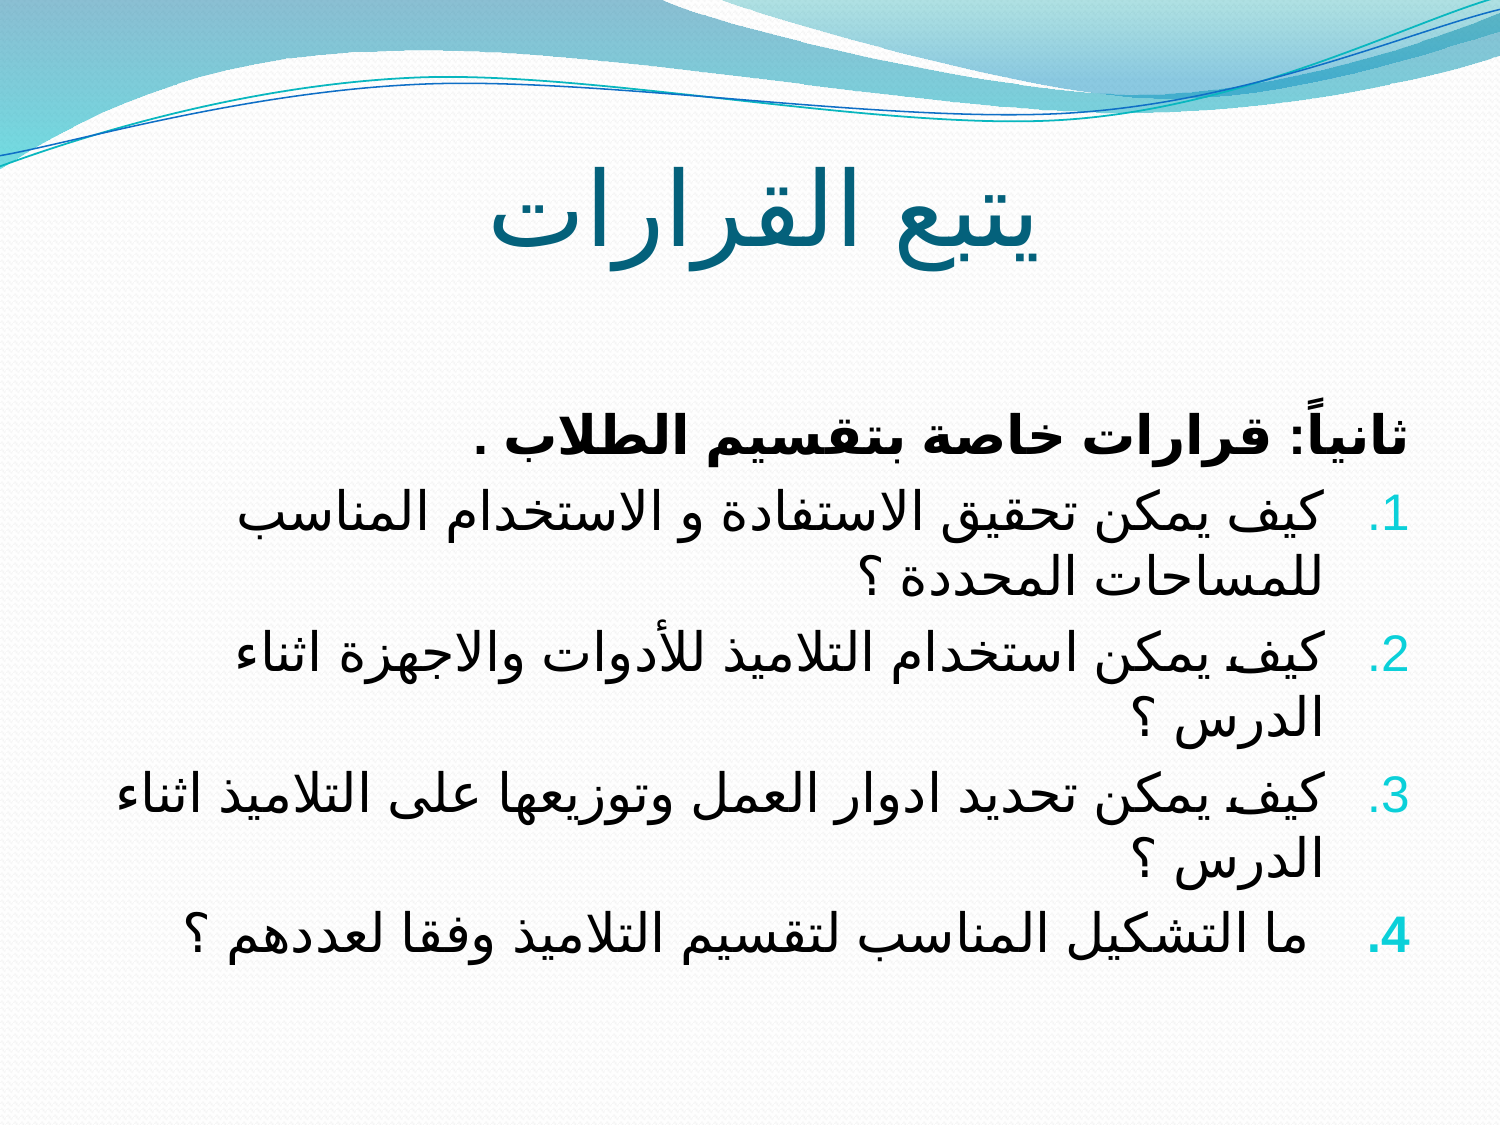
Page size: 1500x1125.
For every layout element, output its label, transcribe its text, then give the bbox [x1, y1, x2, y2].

title يتبع القرارات [75, 115, 1425, 268]
list ثانياً: قرارات خاصة بتقسيم الطلاب . كيف يمكن تحقيق الاستفادة و الاستخدام المناسب للمساحات المحددة ؟ كيف يمكن استخدام التلاميذ للأدوات والاجهزة اثناء الدرس ؟ كيف يمكن تحديد ادوار العمل وتوزيعها على التلاميذ اثناء الدرس ؟ ما التشكيل المناسب لتقسيم التلاميذ وفقا لعددهم ؟ [75, 317, 1425, 1038]
